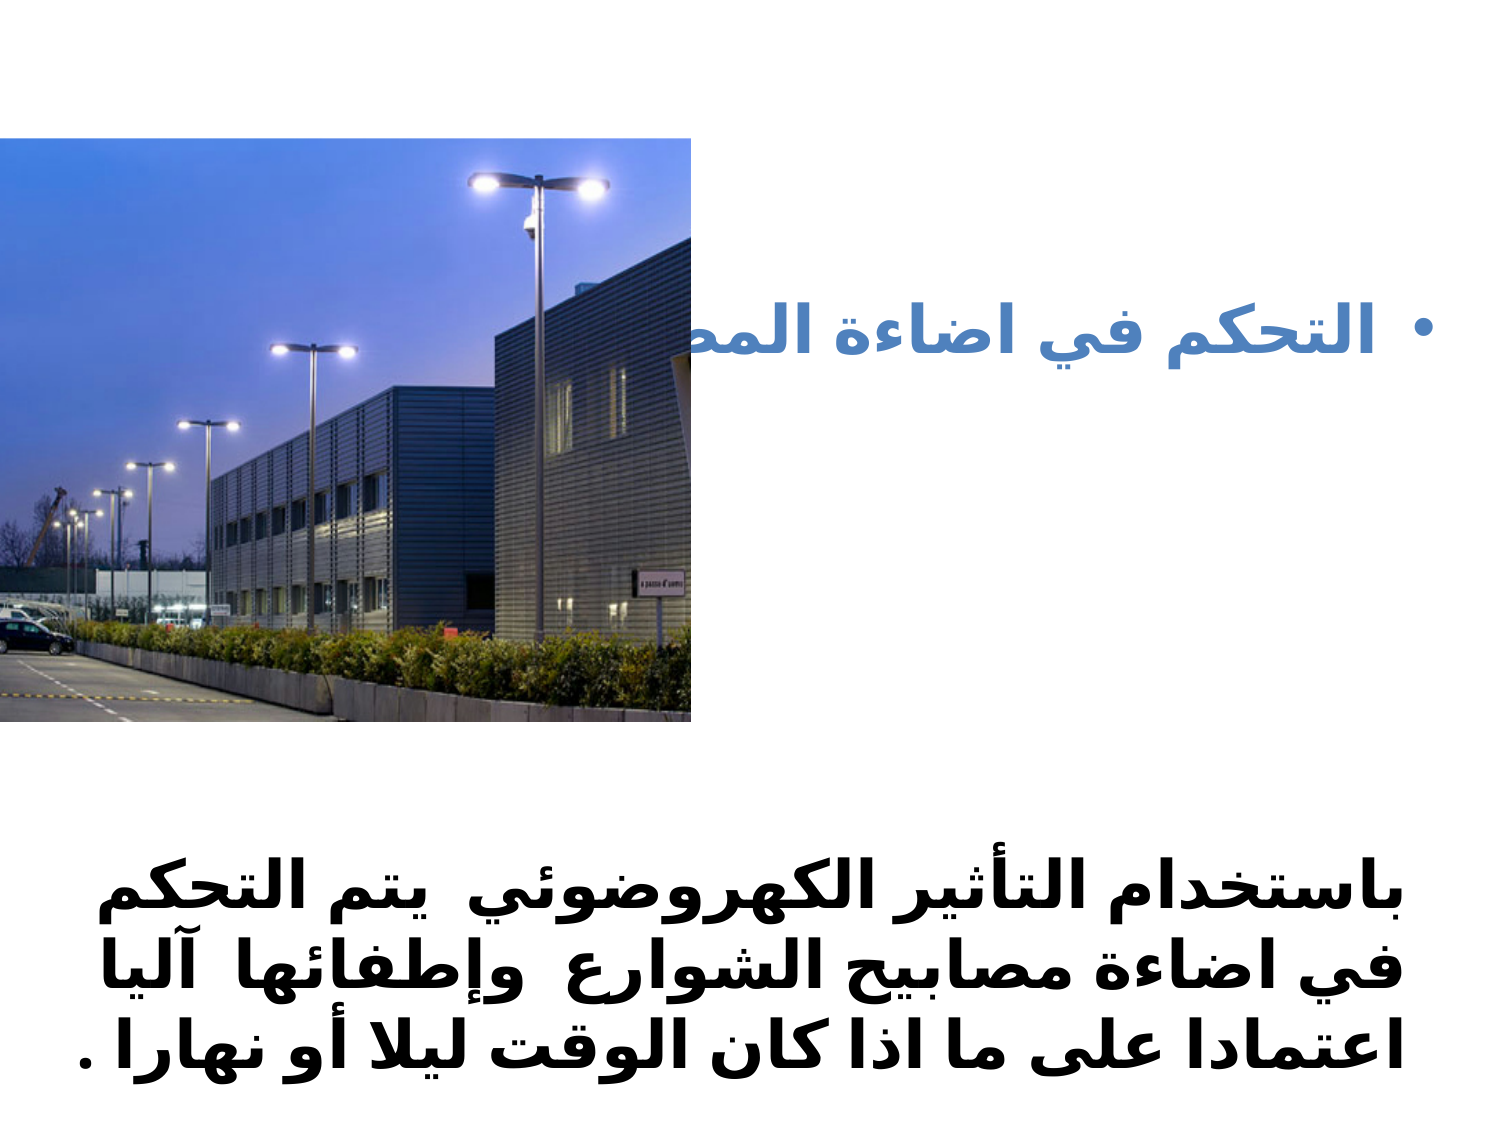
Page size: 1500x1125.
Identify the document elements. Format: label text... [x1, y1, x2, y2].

list التحكم في اضاءة المصابيح [696, 278, 1451, 426]
picture [0, 136, 692, 722]
text_box باستخدام التأثير الكهروضوئي يتم التحكم في اضاءة مصابيح الشوارع وإطفائها آليا اعتمادا على ما اذا كان الوقت ليلا أو نهارا . [53, 834, 1424, 1089]
